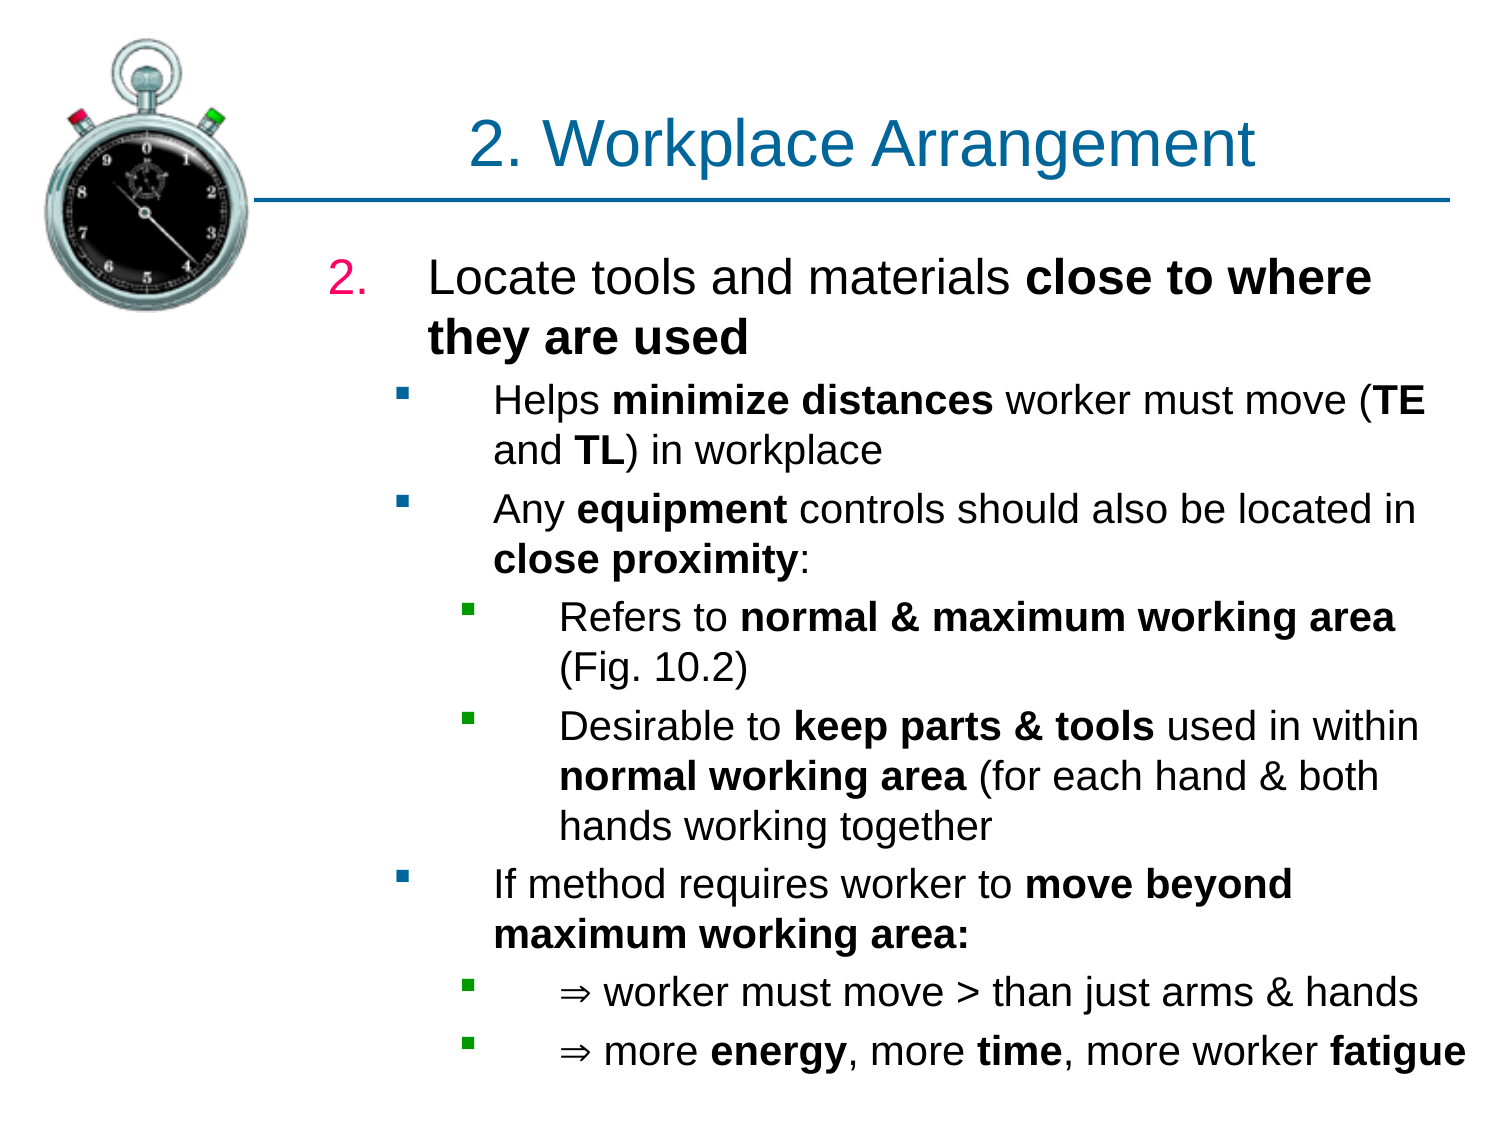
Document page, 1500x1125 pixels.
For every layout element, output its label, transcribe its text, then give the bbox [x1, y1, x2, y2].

picture [37, 37, 254, 313]
list Locate tools and materials close to where they are used Helps minimize distances worker must move (TE and TL) in workplace Any equipment controls should also be located in close proximity: Refers to normal & maximum working area (Fig. 10.2) Desirable to keep parts & tools used in within normal working area (for each hand & both hands working together If method requires worker to move beyond maximum working area:  worker must move > than just arms & hands  more energy, more time, more worker fatigue [312, 237, 1488, 1113]
title 2. Workplace Arrangement [275, 37, 1450, 188]
